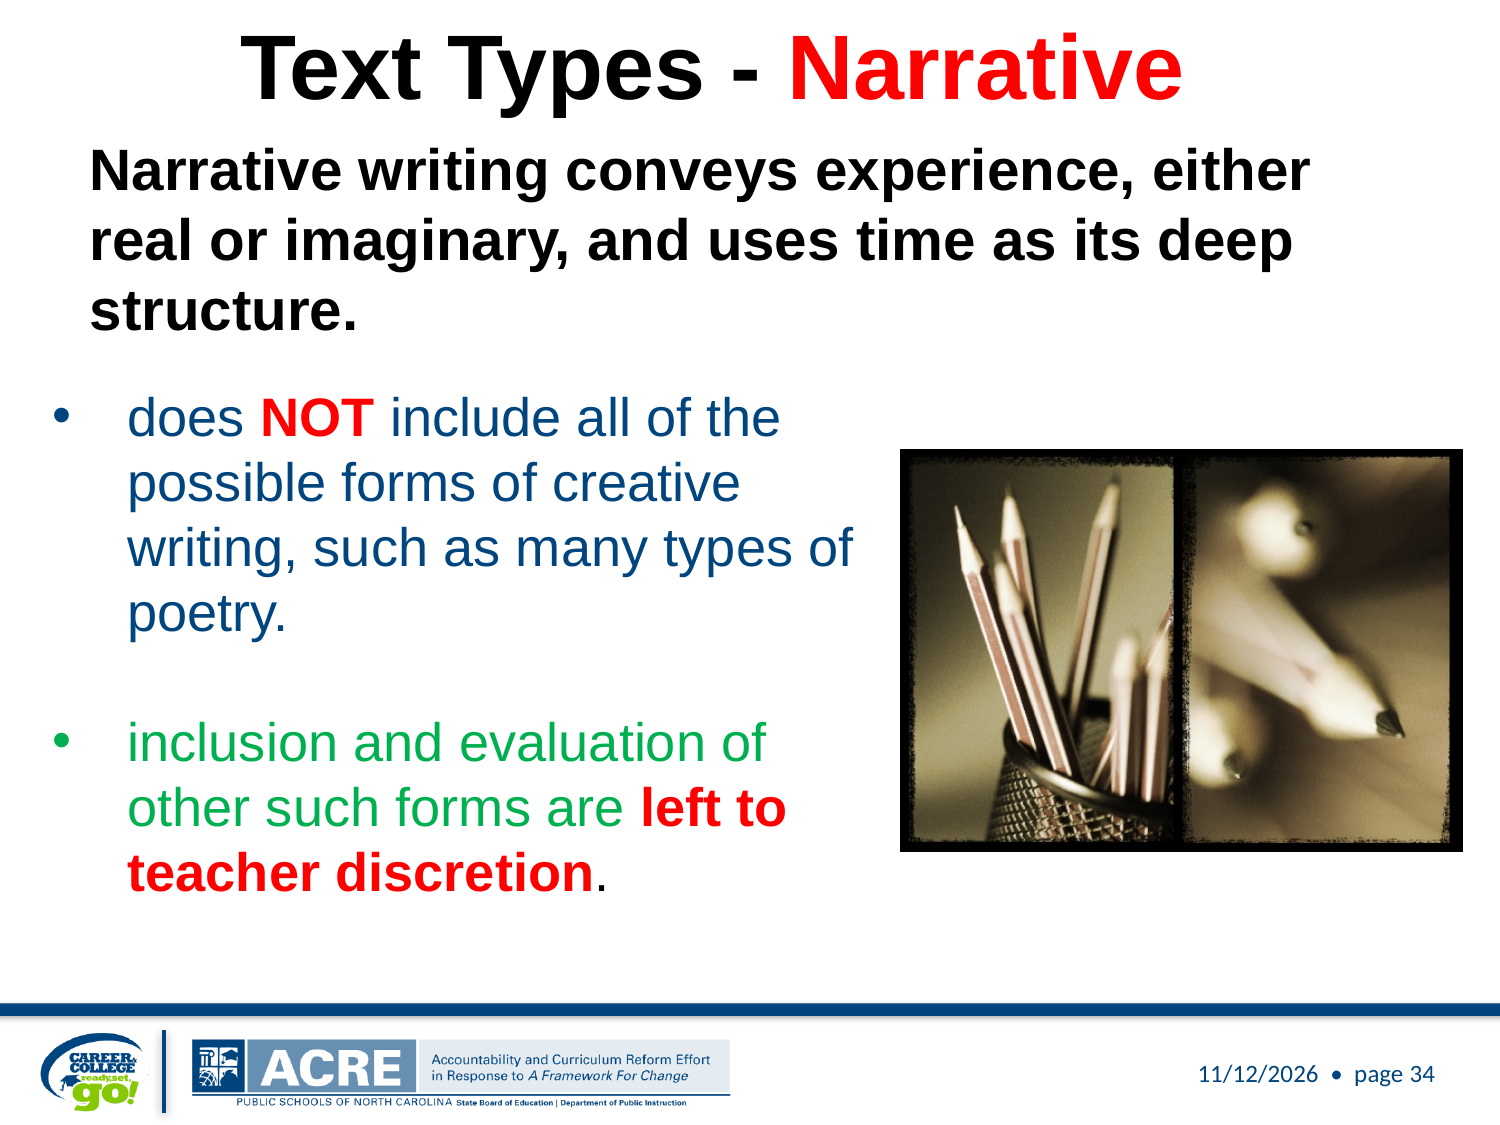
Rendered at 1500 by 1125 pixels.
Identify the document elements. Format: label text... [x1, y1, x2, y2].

title Text Types - Narrative [37, 0, 1388, 151]
picture [37, 1040, 152, 1115]
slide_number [1137, 1042, 1450, 1103]
picture [899, 449, 1463, 852]
text_box does NOT include all of the possible forms of creative writing, such as many types of poetry. inclusion and evaluation of other such forms are left to teacher discretion. [37, 374, 875, 1040]
picture [174, 1040, 744, 1125]
text_box Narrative writing conveys experience, either real or imaginary, and uses time as its deep structure. [75, 125, 1388, 350]
